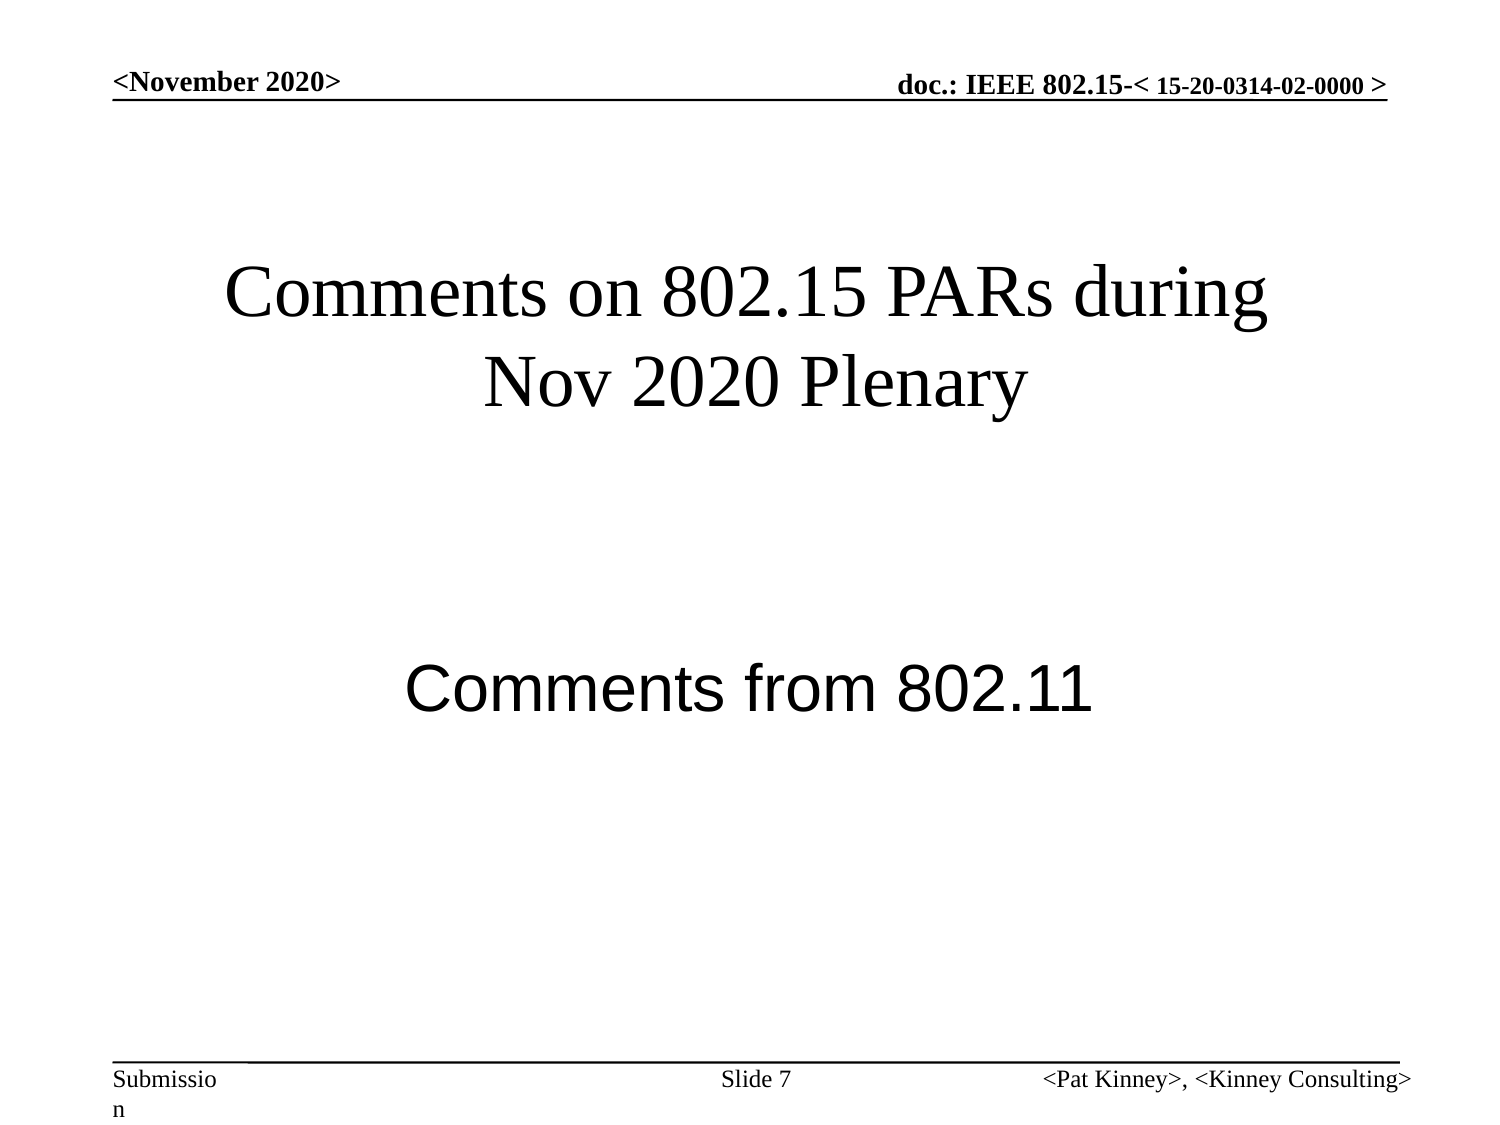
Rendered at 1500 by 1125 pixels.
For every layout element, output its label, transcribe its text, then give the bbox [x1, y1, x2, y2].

subtitle Comments from 802.11 [225, 637, 1275, 925]
footer <Pat Kinney>, <Kinney Consulting> [900, 1062, 1413, 1093]
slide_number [112, 62, 375, 98]
title Comments on 802.15 PARs during Nov 2020 Plenary [50, 237, 1463, 425]
slide_number Slide 7 [712, 1062, 800, 1093]
